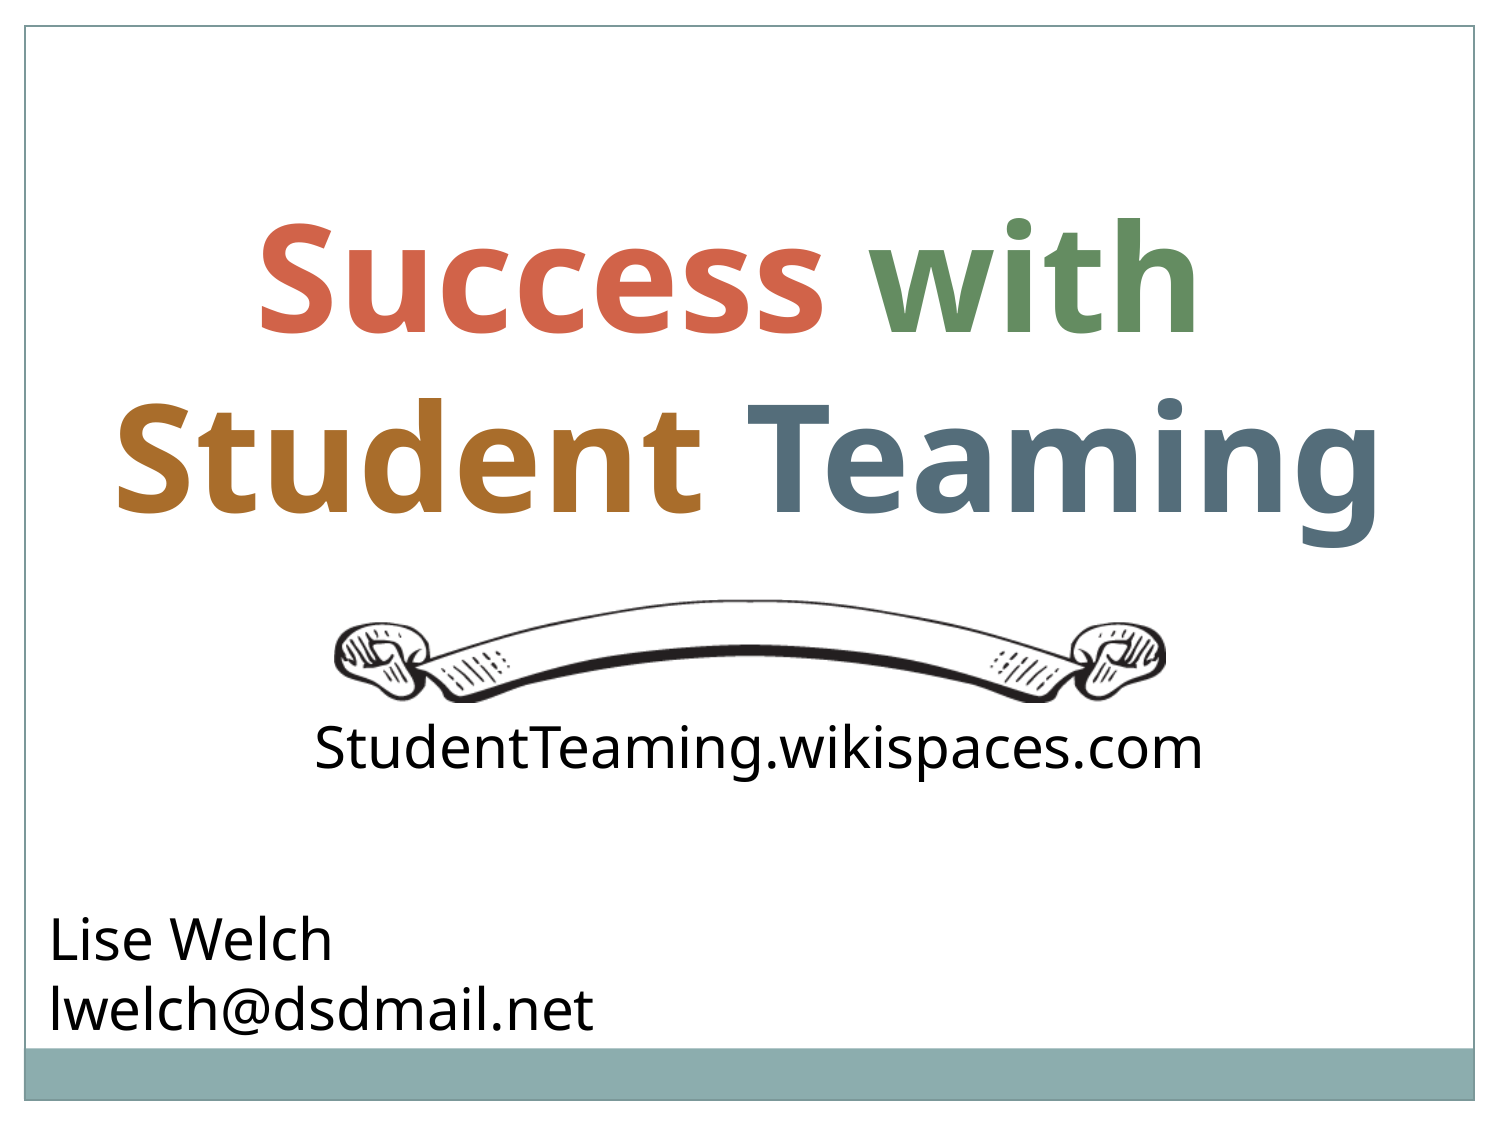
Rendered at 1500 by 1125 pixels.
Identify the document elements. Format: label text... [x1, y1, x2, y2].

text_box Success with Student Teaming [97, 174, 1402, 550]
picture [333, 599, 1166, 704]
text_box StudentTeaming.wikispaces.com [300, 703, 1251, 788]
text_box Lise Welch lwelch@dsdmail.net [33, 895, 746, 1050]
